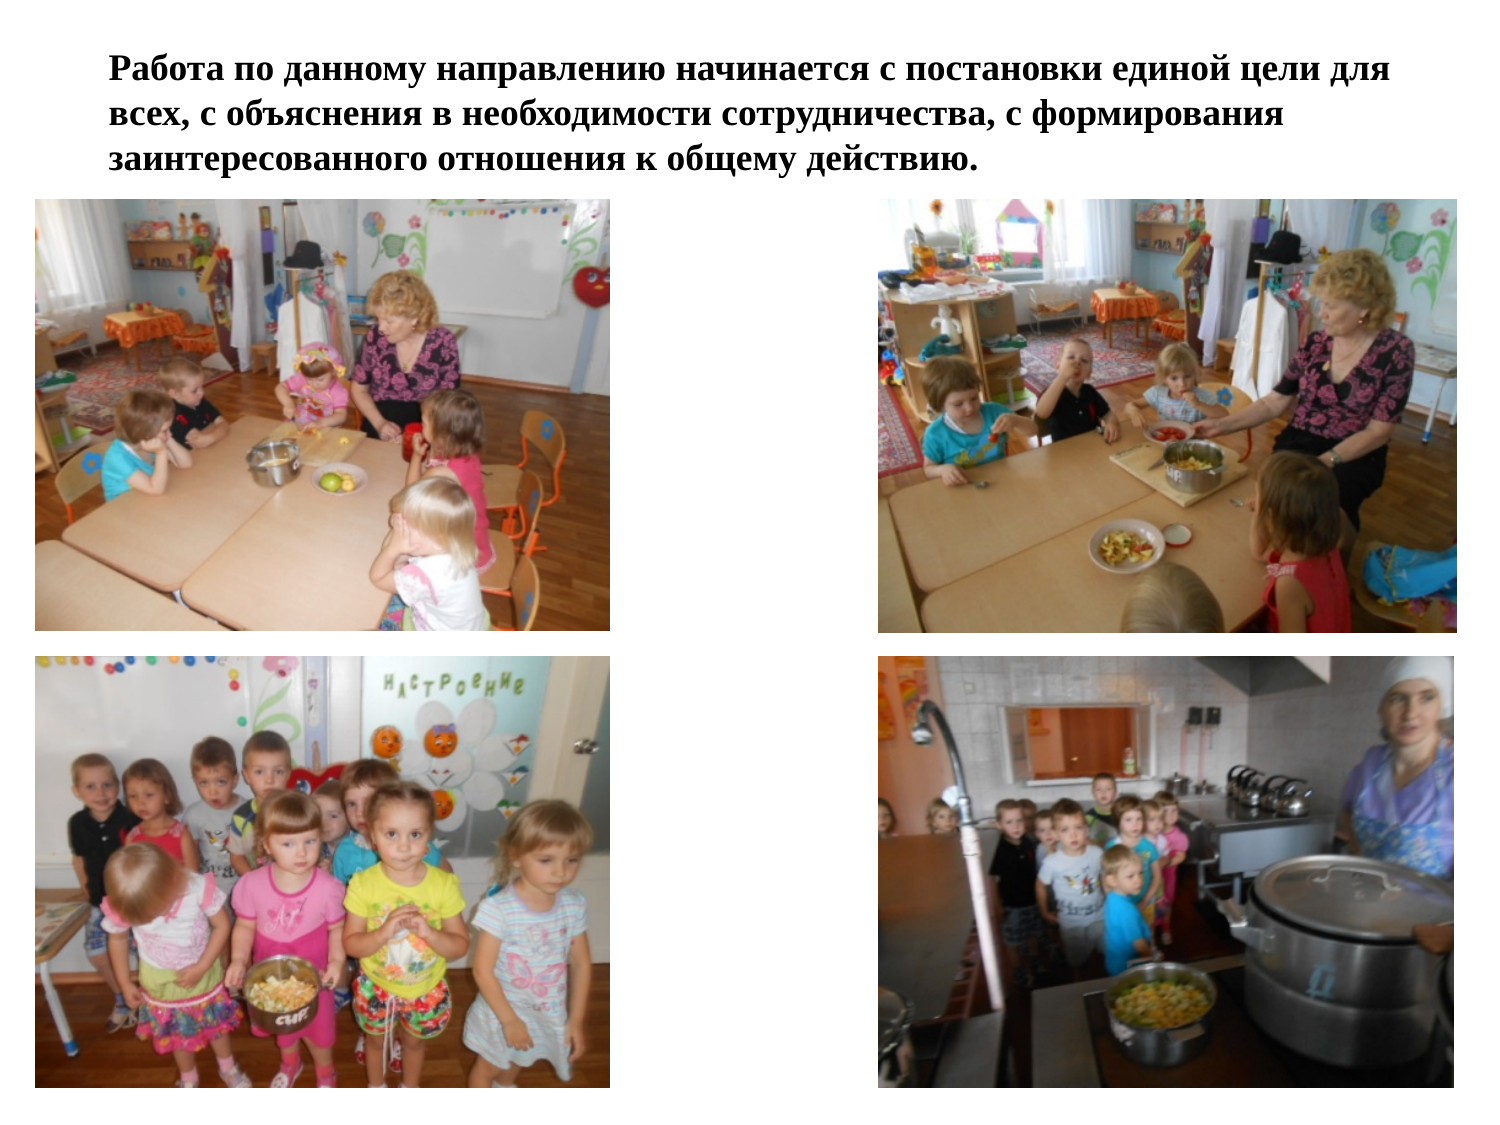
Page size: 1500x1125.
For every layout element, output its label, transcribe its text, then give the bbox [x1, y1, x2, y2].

picture [878, 655, 1454, 1088]
picture [34, 198, 610, 631]
picture [878, 198, 1457, 633]
picture [34, 655, 610, 1088]
text_box Работа по данному направлению начинается с постановки единой цели для всех, с объяснения в необходимости сотрудничества, с формирования заинтересованного отношения к общему действию. [93, 35, 1454, 185]
